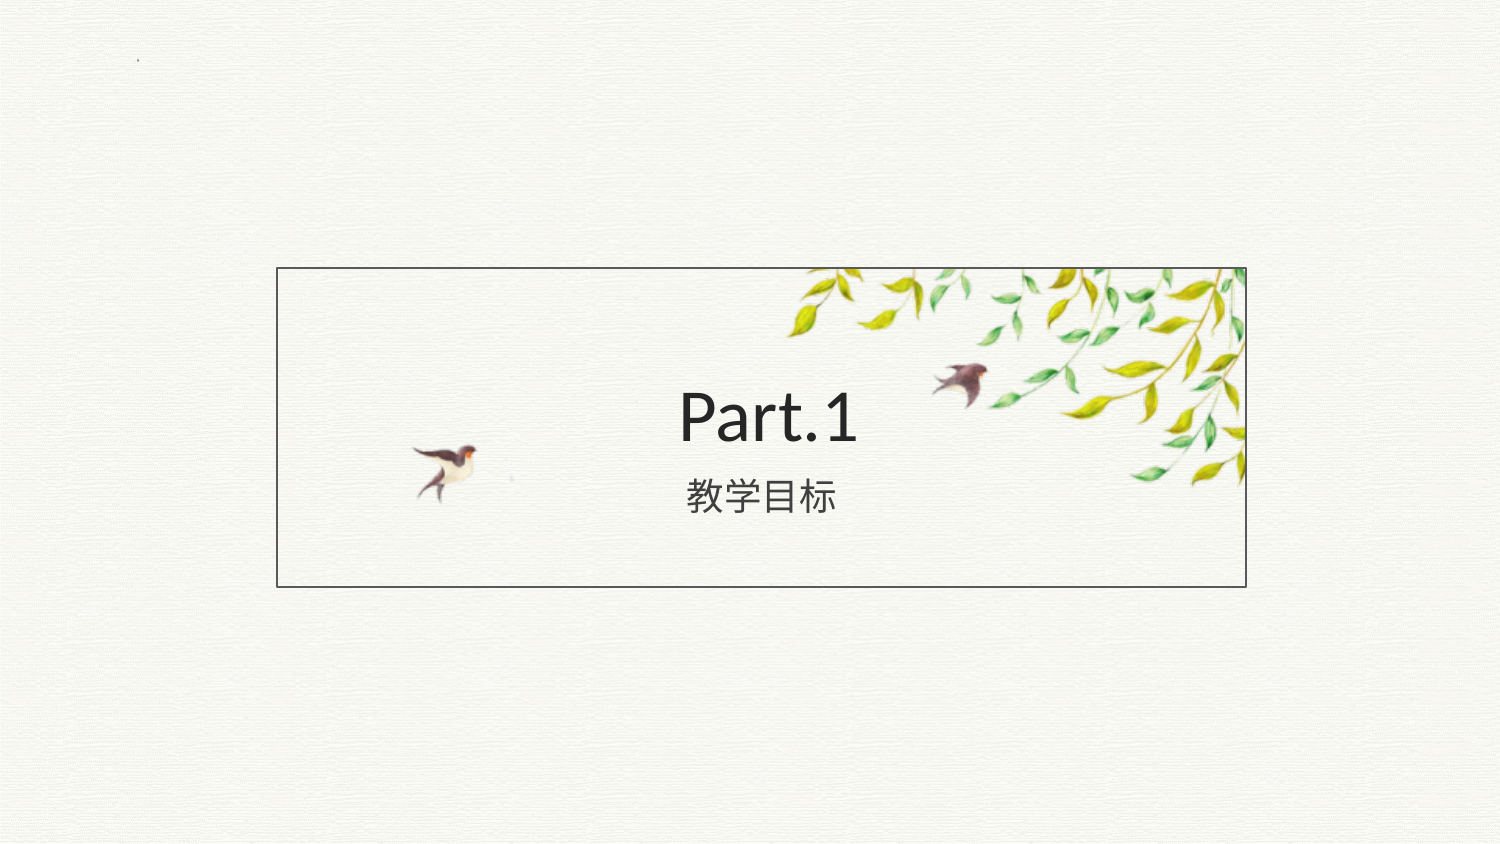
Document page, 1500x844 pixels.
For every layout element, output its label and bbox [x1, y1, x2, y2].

text_box [275, 266, 1248, 589]
picture [0, 0, 1500, 844]
